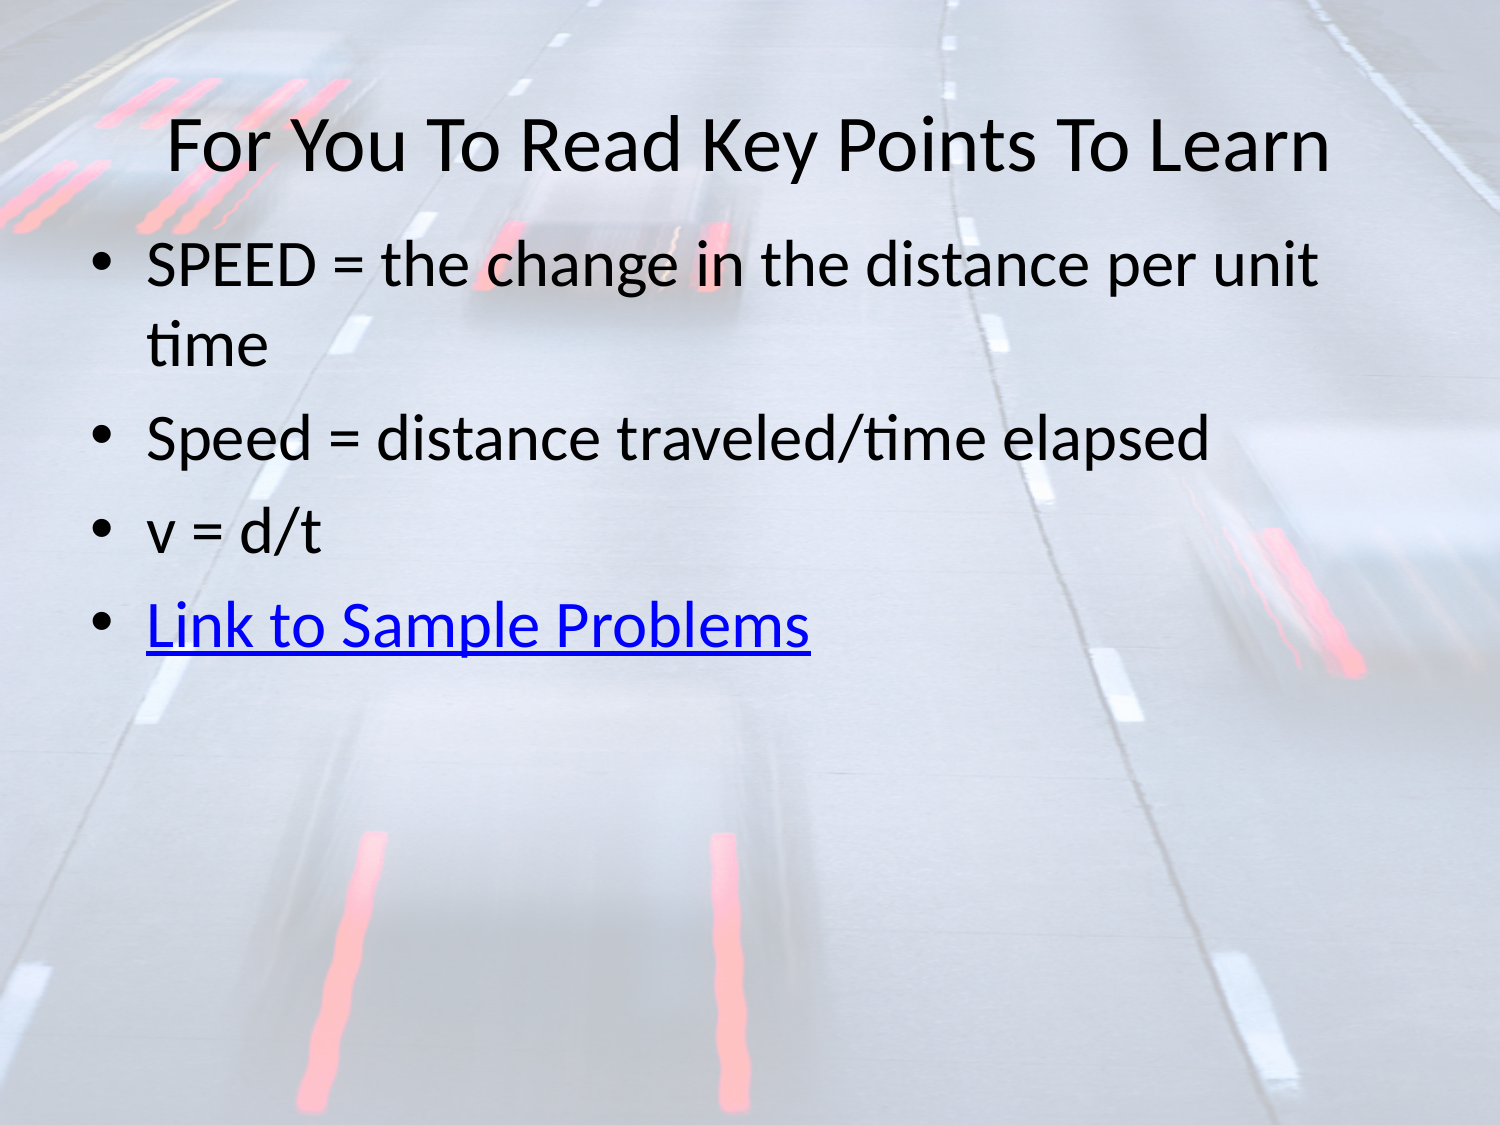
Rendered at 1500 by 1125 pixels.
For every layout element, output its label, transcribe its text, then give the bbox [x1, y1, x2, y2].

title For You To Read Key Points To Learn [75, 45, 1425, 212]
list SPEED = the change in the distance per unit time Speed = distance traveled/time elapsed v = d/t Link to Sample Problems [75, 212, 1425, 1075]
